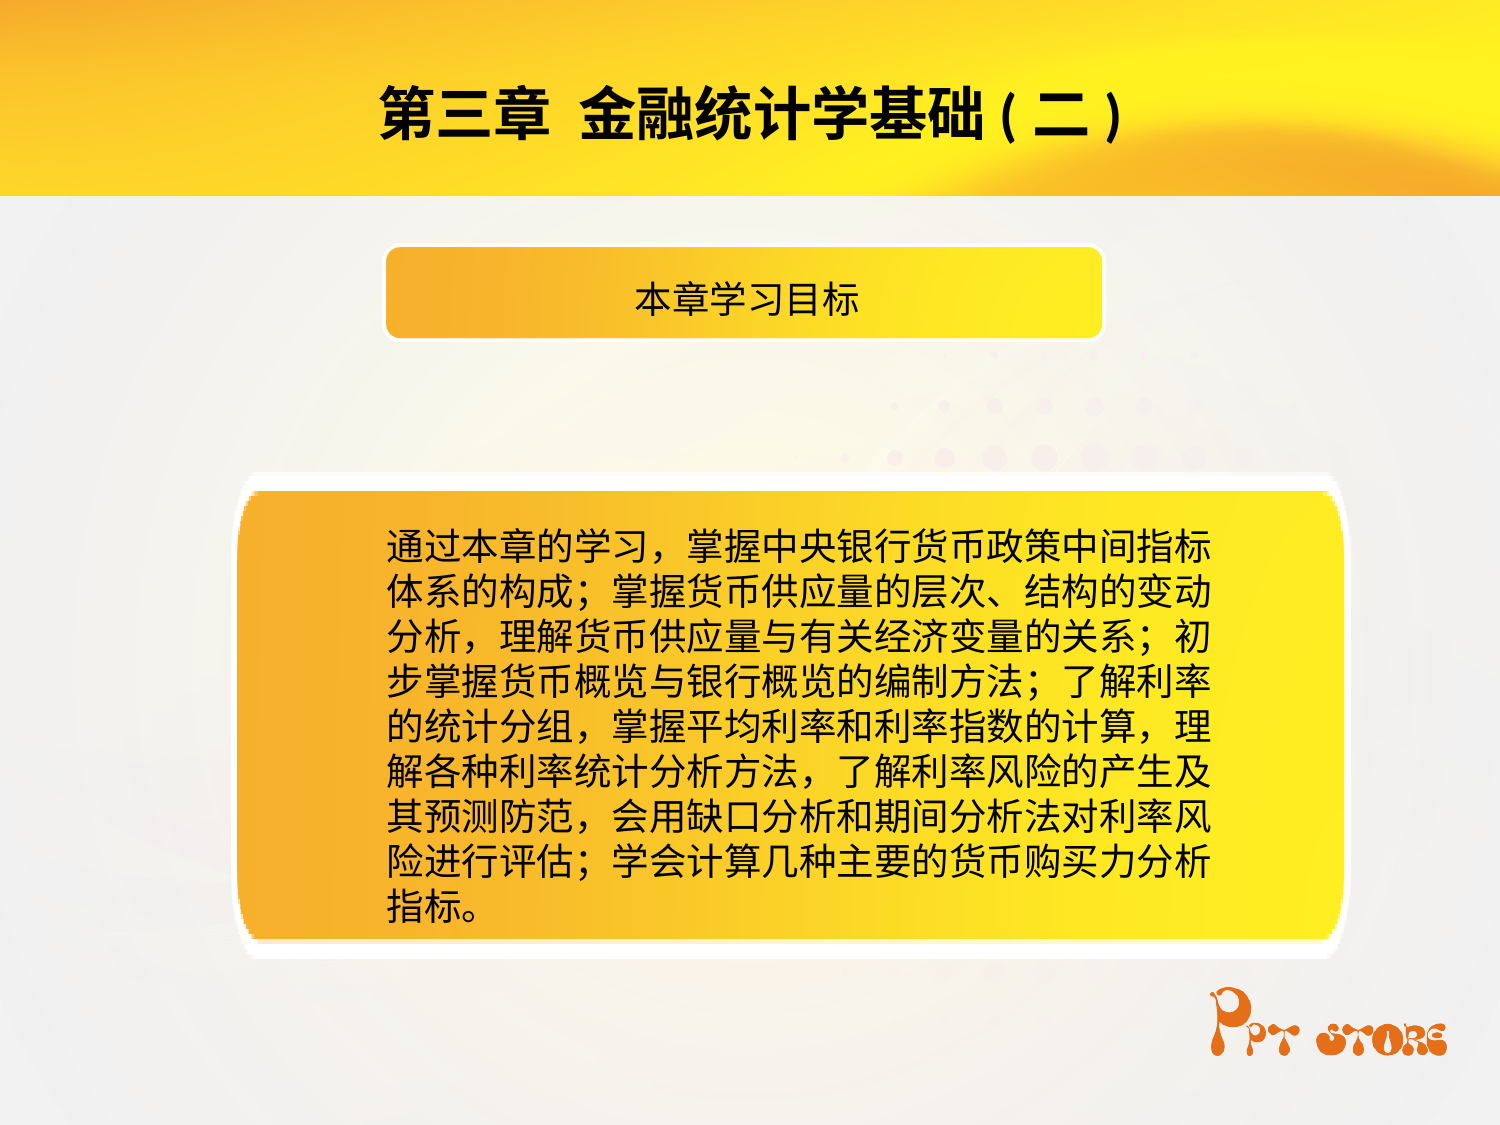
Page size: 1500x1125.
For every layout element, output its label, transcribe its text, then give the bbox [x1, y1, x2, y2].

title 第三章 金融统计学基础(二) [74, 54, 1426, 171]
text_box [135, 219, 1500, 1095]
picture [0, 0, 1500, 1125]
